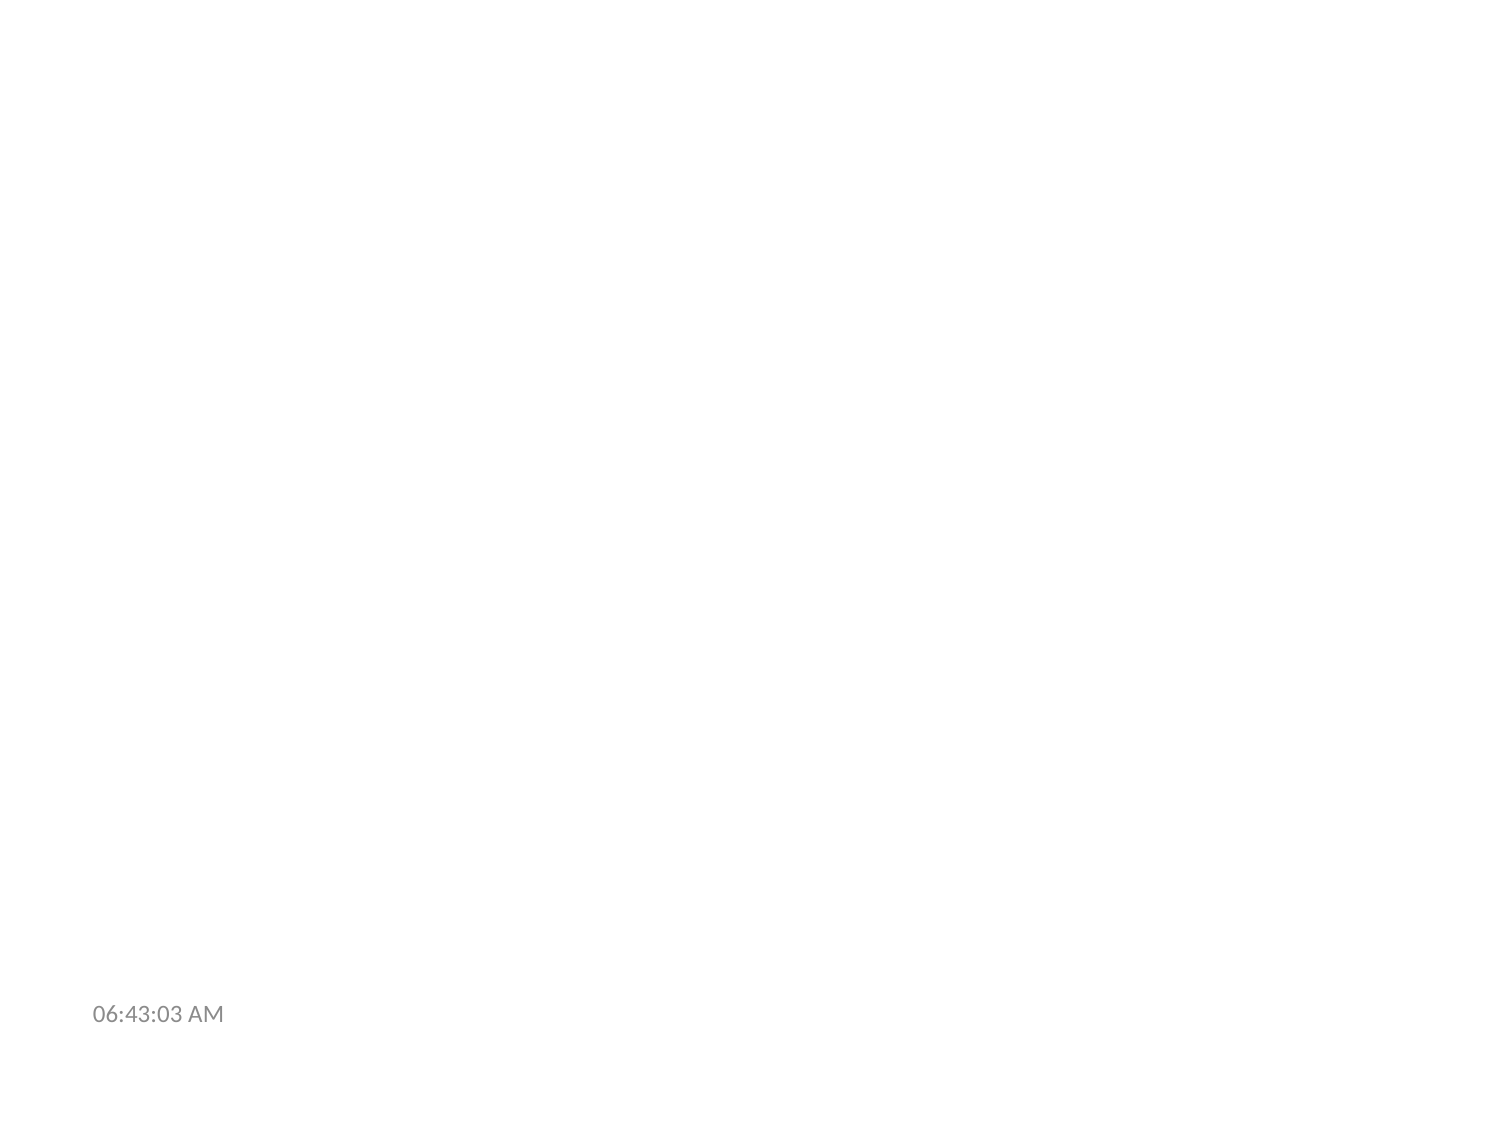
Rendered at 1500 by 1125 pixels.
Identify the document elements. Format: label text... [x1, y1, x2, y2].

text_box 3:35:09 PM [77, 982, 428, 1043]
